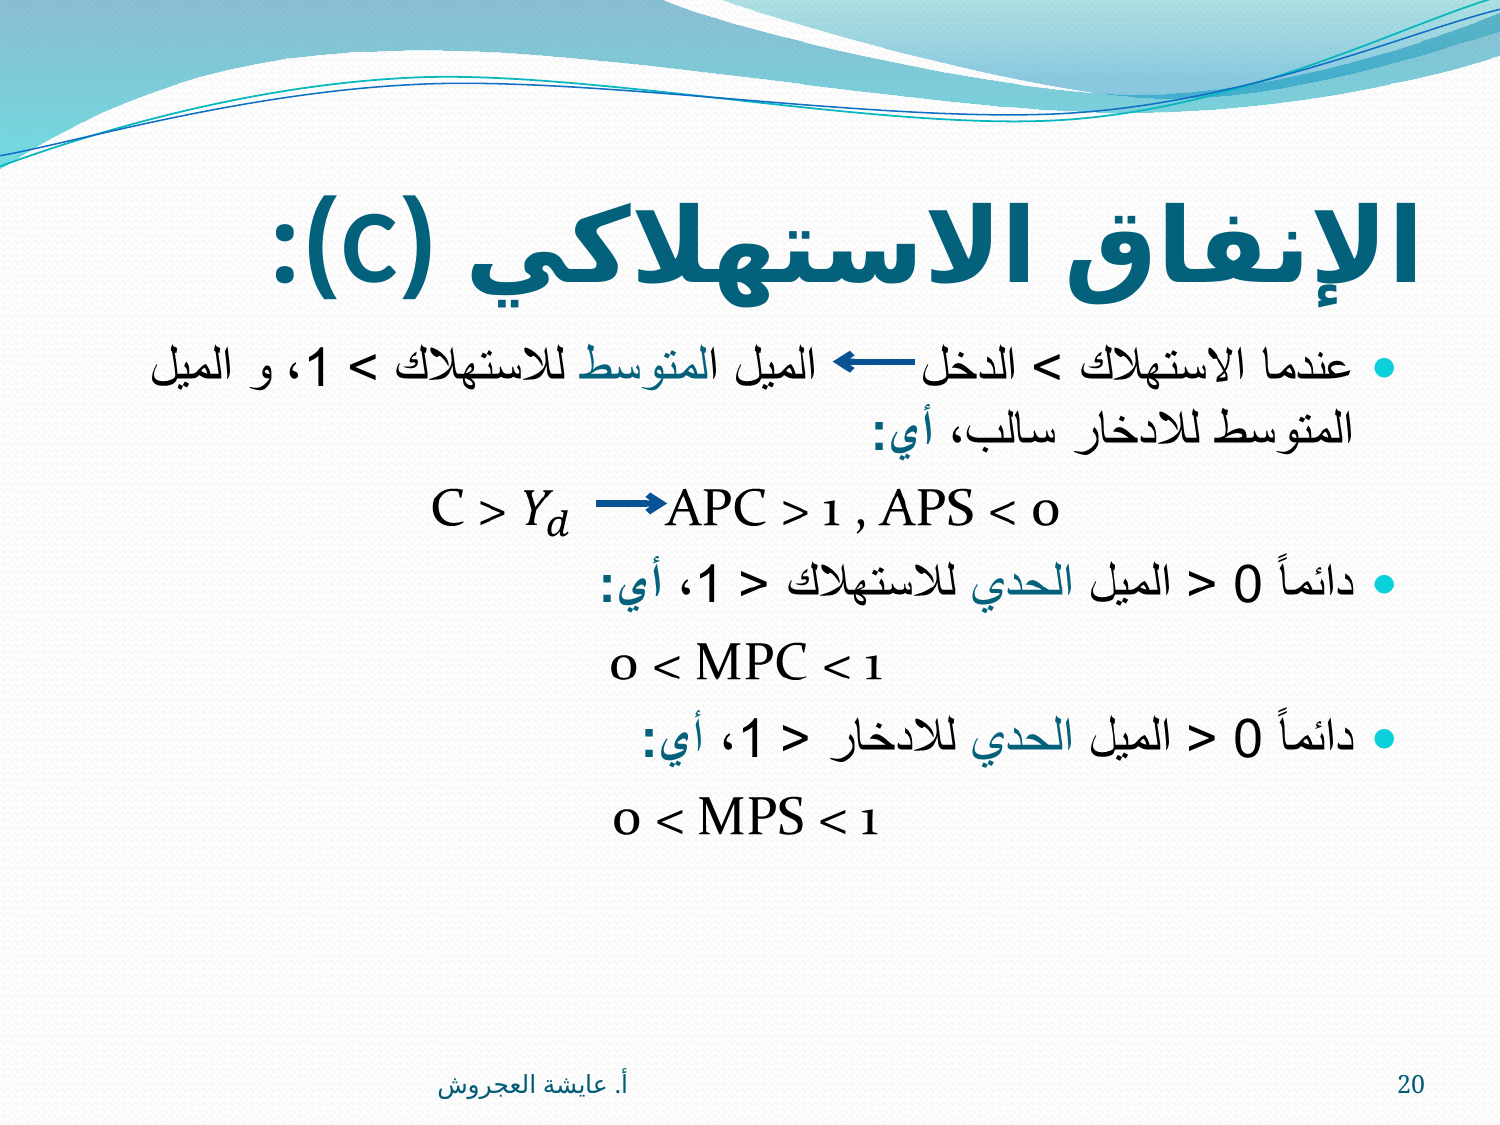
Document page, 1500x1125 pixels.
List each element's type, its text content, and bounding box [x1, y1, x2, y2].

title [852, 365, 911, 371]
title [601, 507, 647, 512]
slide_number 20 [1299, 1042, 1425, 1103]
title الإنفاق الاستهلاكي (C): [75, 115, 1425, 303]
list [75, 317, 1425, 1038]
footer أ. عايشة العجروش [437, 1042, 988, 1103]
